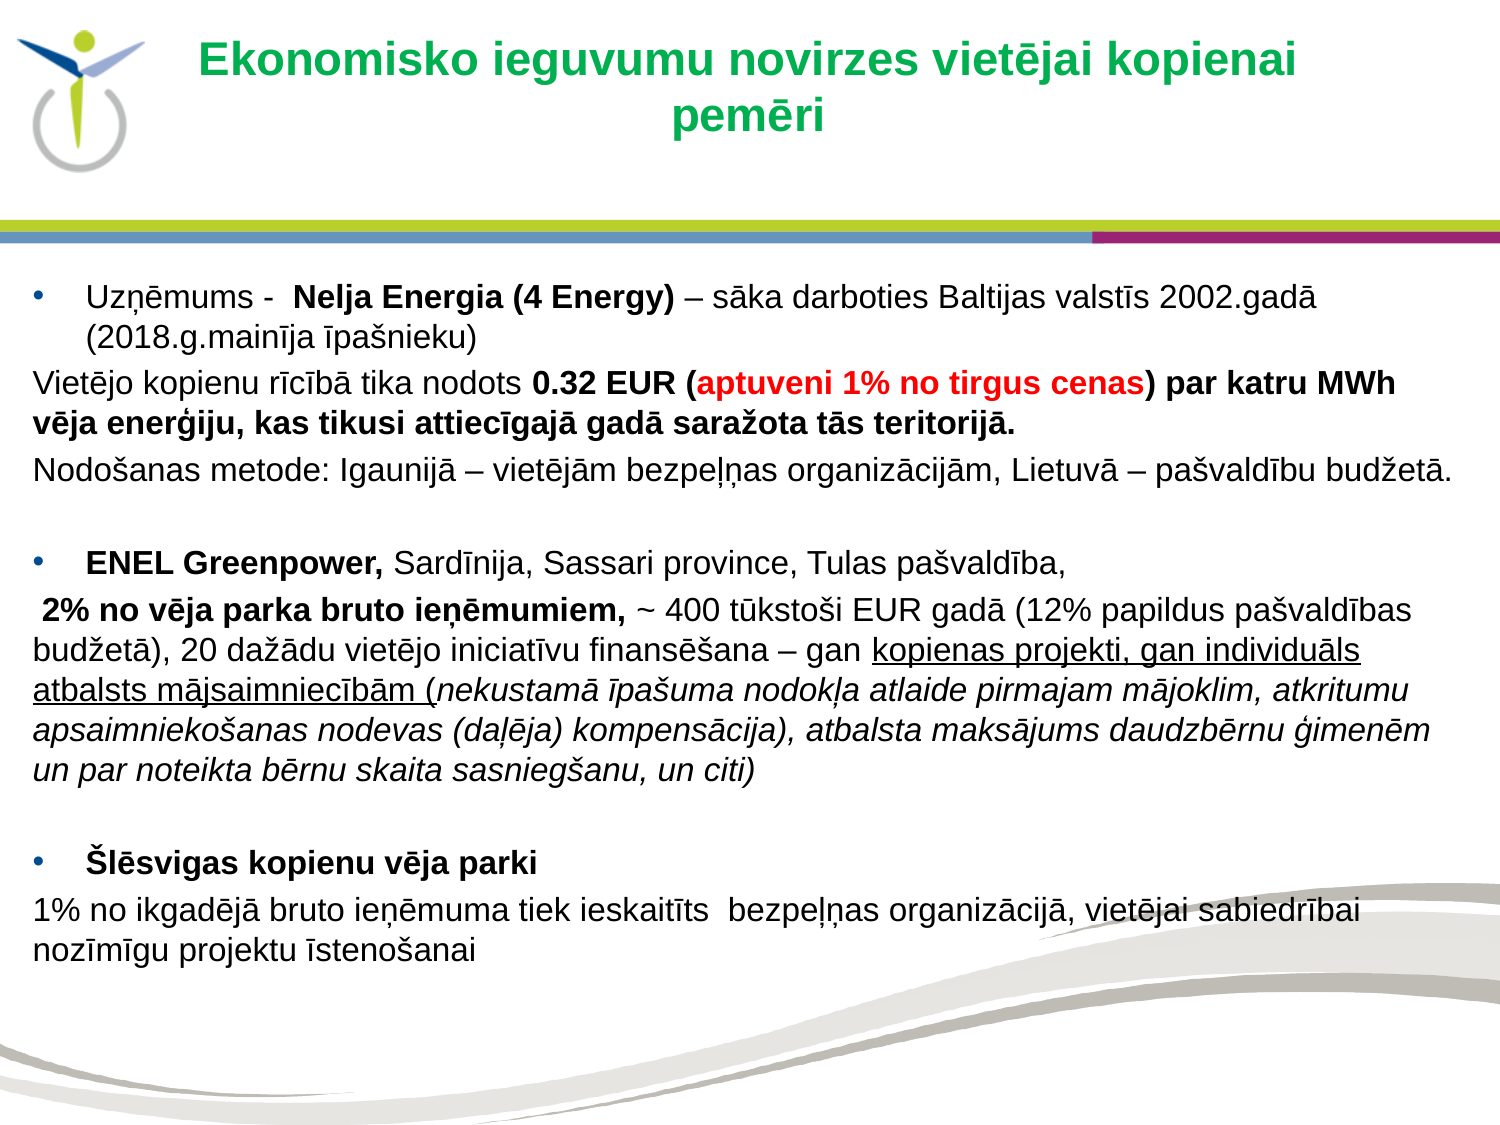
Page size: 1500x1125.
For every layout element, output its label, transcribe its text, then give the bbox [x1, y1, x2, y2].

picture [17, 30, 145, 173]
title Ekonomisko ieguvumu novirzes vietējai kopienai pemēri [152, 19, 1346, 207]
list Uzņēmums - Nelja Energia (4 Energy) – sāka darboties Baltijas valstīs 2002.gadā (2018.g.mainīja īpašnieku) Vietējo kopienu rīcībā tika nodots 0.32 EUR (aptuveni 1% no tirgus cenas) par katru MWh vēja enerģiju, kas tikusi attiecīgajā gadā saražota tās teritorijā. Nodošanas metode: Igaunijā – vietējām bezpeļņas organizācijām, Lietuvā – pašvaldību budžetā. ENEL Greenpower, Sardīnija, Sassari province, Tulas pašvaldība, 2% no vēja parka bruto ieņēmumiem, ~ 400 tūkstoši EUR gadā (12% papildus pašvaldības budžetā), 20 dažādu vietējo iniciatīvu finansēšana – gan kopienas projekti, gan individuāls atbalsts mājsaimniecībām (nekustamā īpašuma nodokļa atlaide pirmajam mājoklim, atkritumu apsaimniekošanas nodevas (daļēja) kompensācija), atbalsta maksājums daudzbērnu ģimenēm un par noteikta bērnu skaita sasniegšanu, un citi) Šlēsvigas kopienu vēja parki 1% no ikgadējā bruto ieņēmuma tiek ieskaitīts bezpeļņas organizācijā, vietējai sabiedrībai nozīmīgu projektu īstenošanai [17, 267, 1483, 1010]
